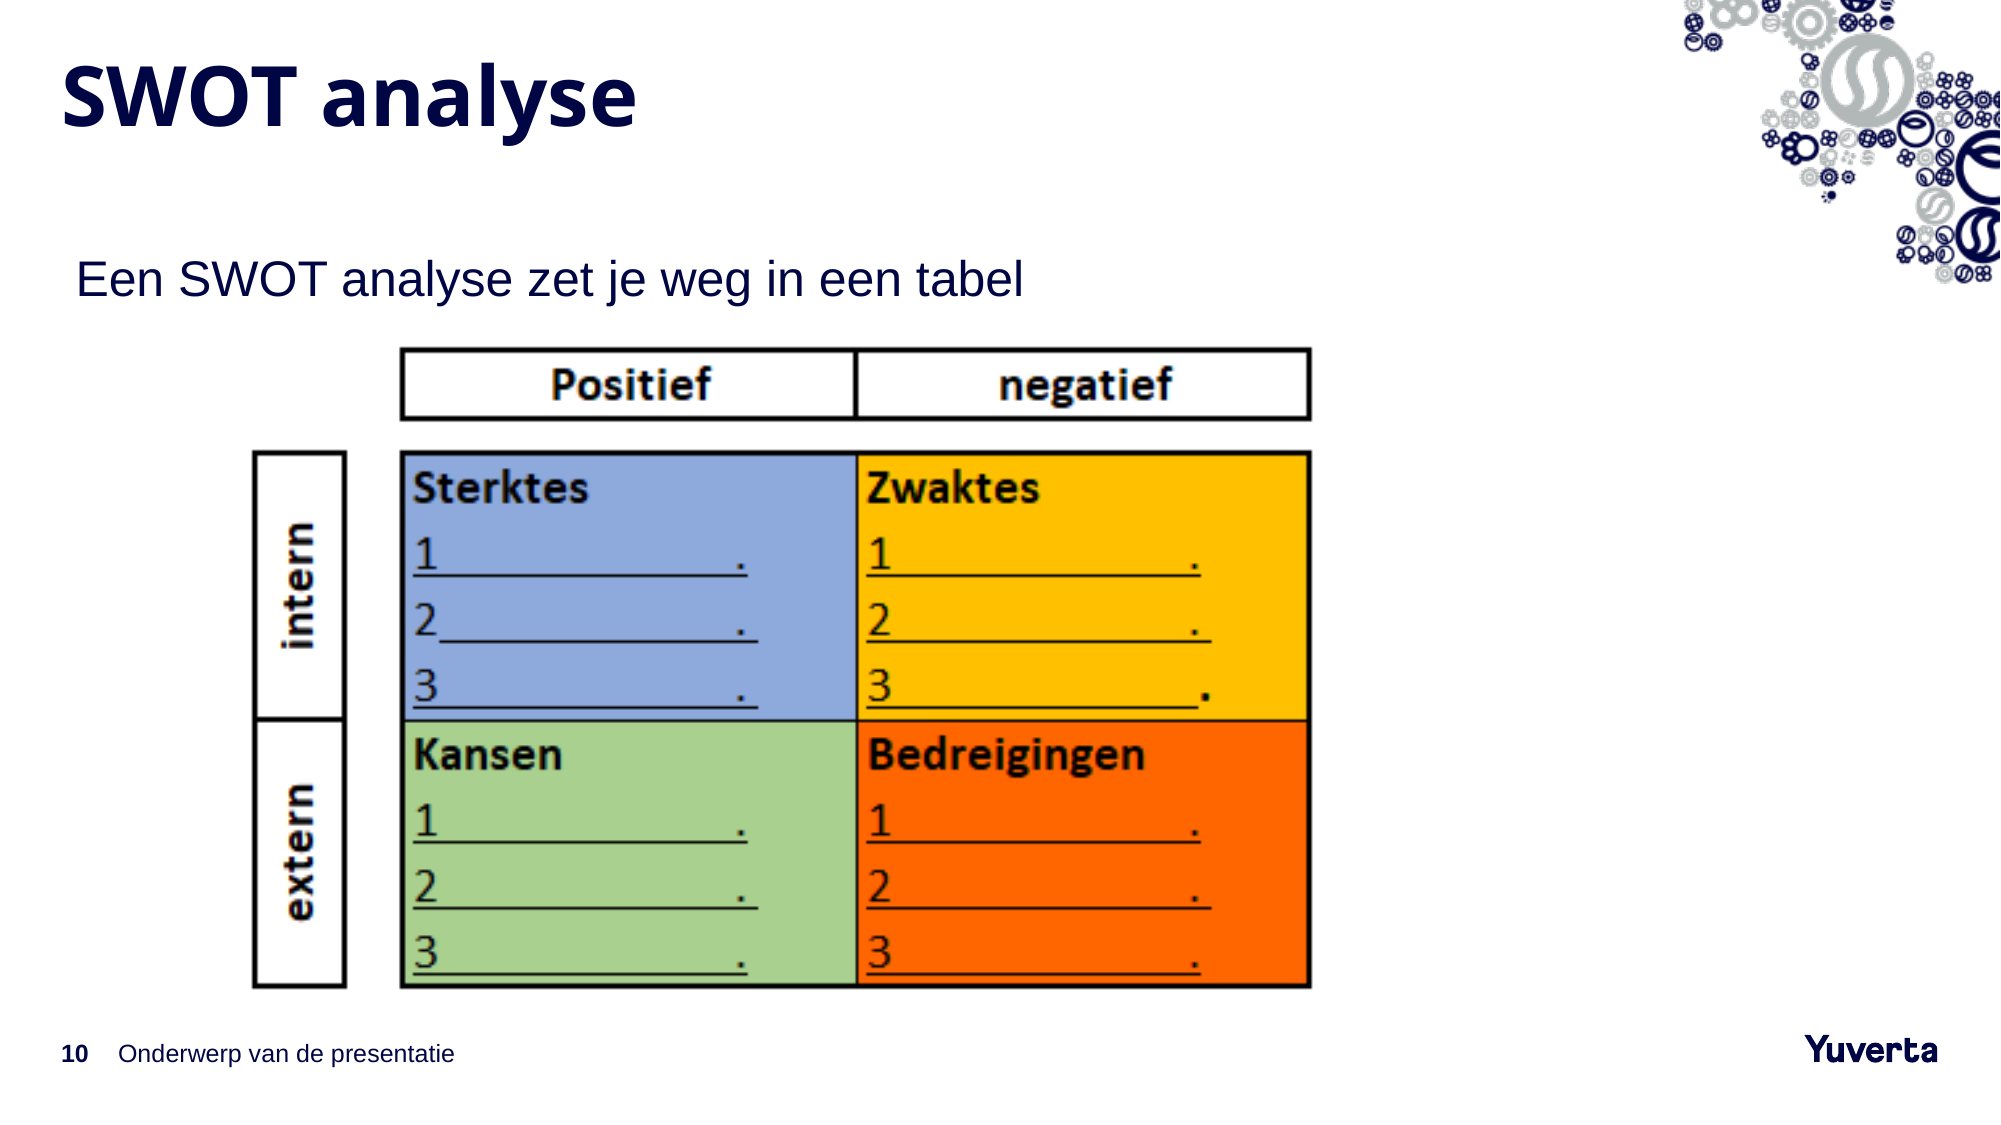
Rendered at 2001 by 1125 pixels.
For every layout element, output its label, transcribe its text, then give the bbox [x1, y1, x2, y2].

text_box Een SWOT analyse zet je weg in een tabel [60, 238, 1657, 494]
slide_number 10 [60, 1037, 113, 1073]
footer Onderwerp van de presentatie [118, 1037, 987, 1073]
title SWOT analyse [60, 48, 1744, 239]
picture [0, 0, 2000, 1125]
